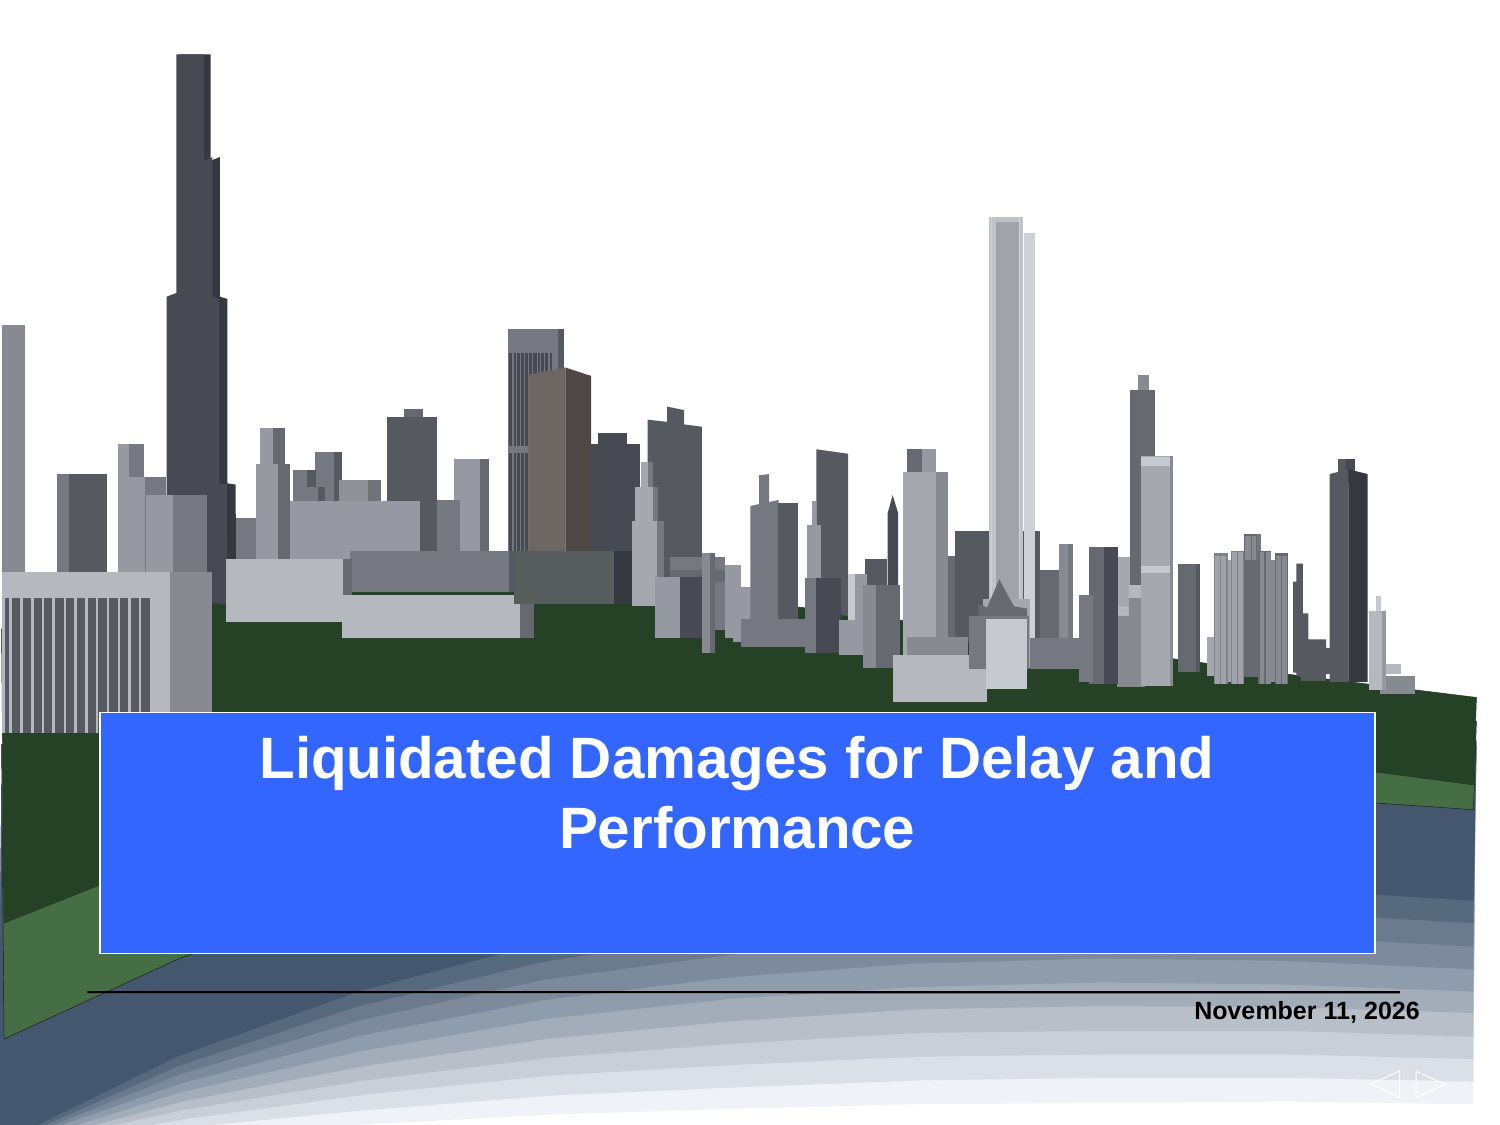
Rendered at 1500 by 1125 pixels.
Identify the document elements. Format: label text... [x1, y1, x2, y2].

title Liquidated Damages for Delay and Performance [99, 712, 1376, 954]
